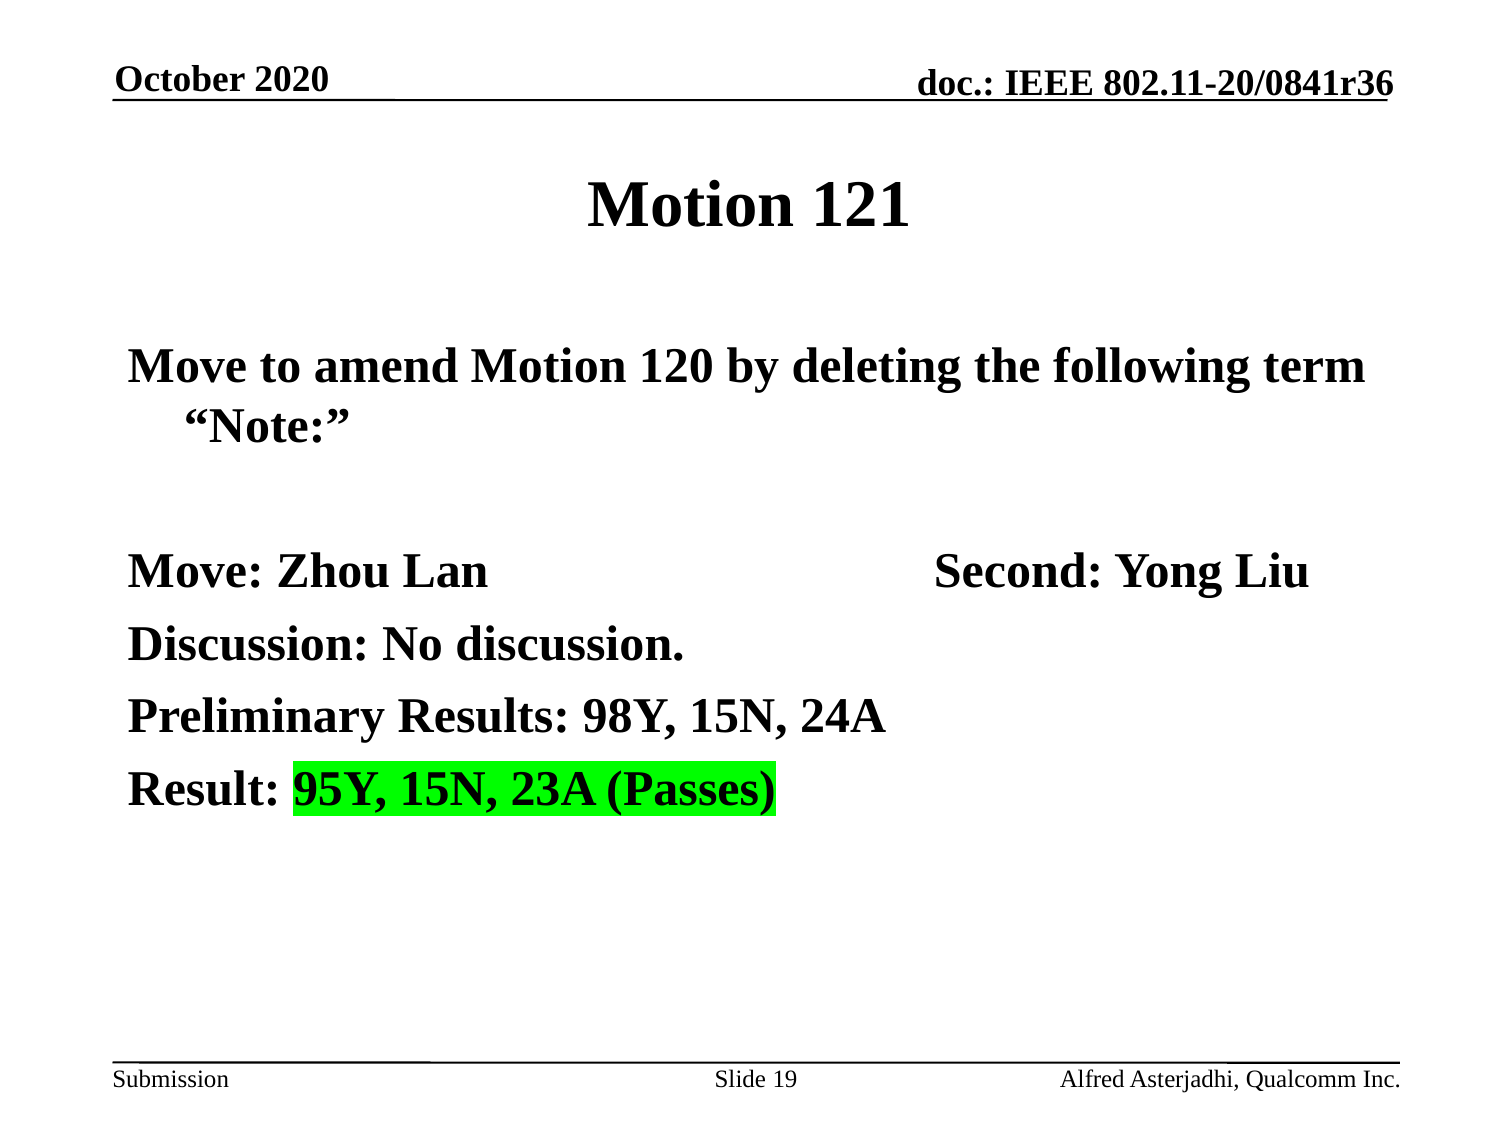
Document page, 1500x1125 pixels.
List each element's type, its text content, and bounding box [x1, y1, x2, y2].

slide_number Slide 19 [712, 1061, 800, 1123]
title Motion 121 [112, 112, 1388, 288]
list Move to amend Motion 120 by deleting the following term “Note:” Move: Zhou Lan Second: Yong Liu Discussion: No discussion. Preliminary Results: 98Y, 15N, 24A Result: 95Y, 15N, 23A (Passes) [112, 324, 1388, 1000]
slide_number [114, 54, 423, 100]
footer Alfred Asterjadhi, Qualcomm Inc. [878, 1061, 1402, 1093]
